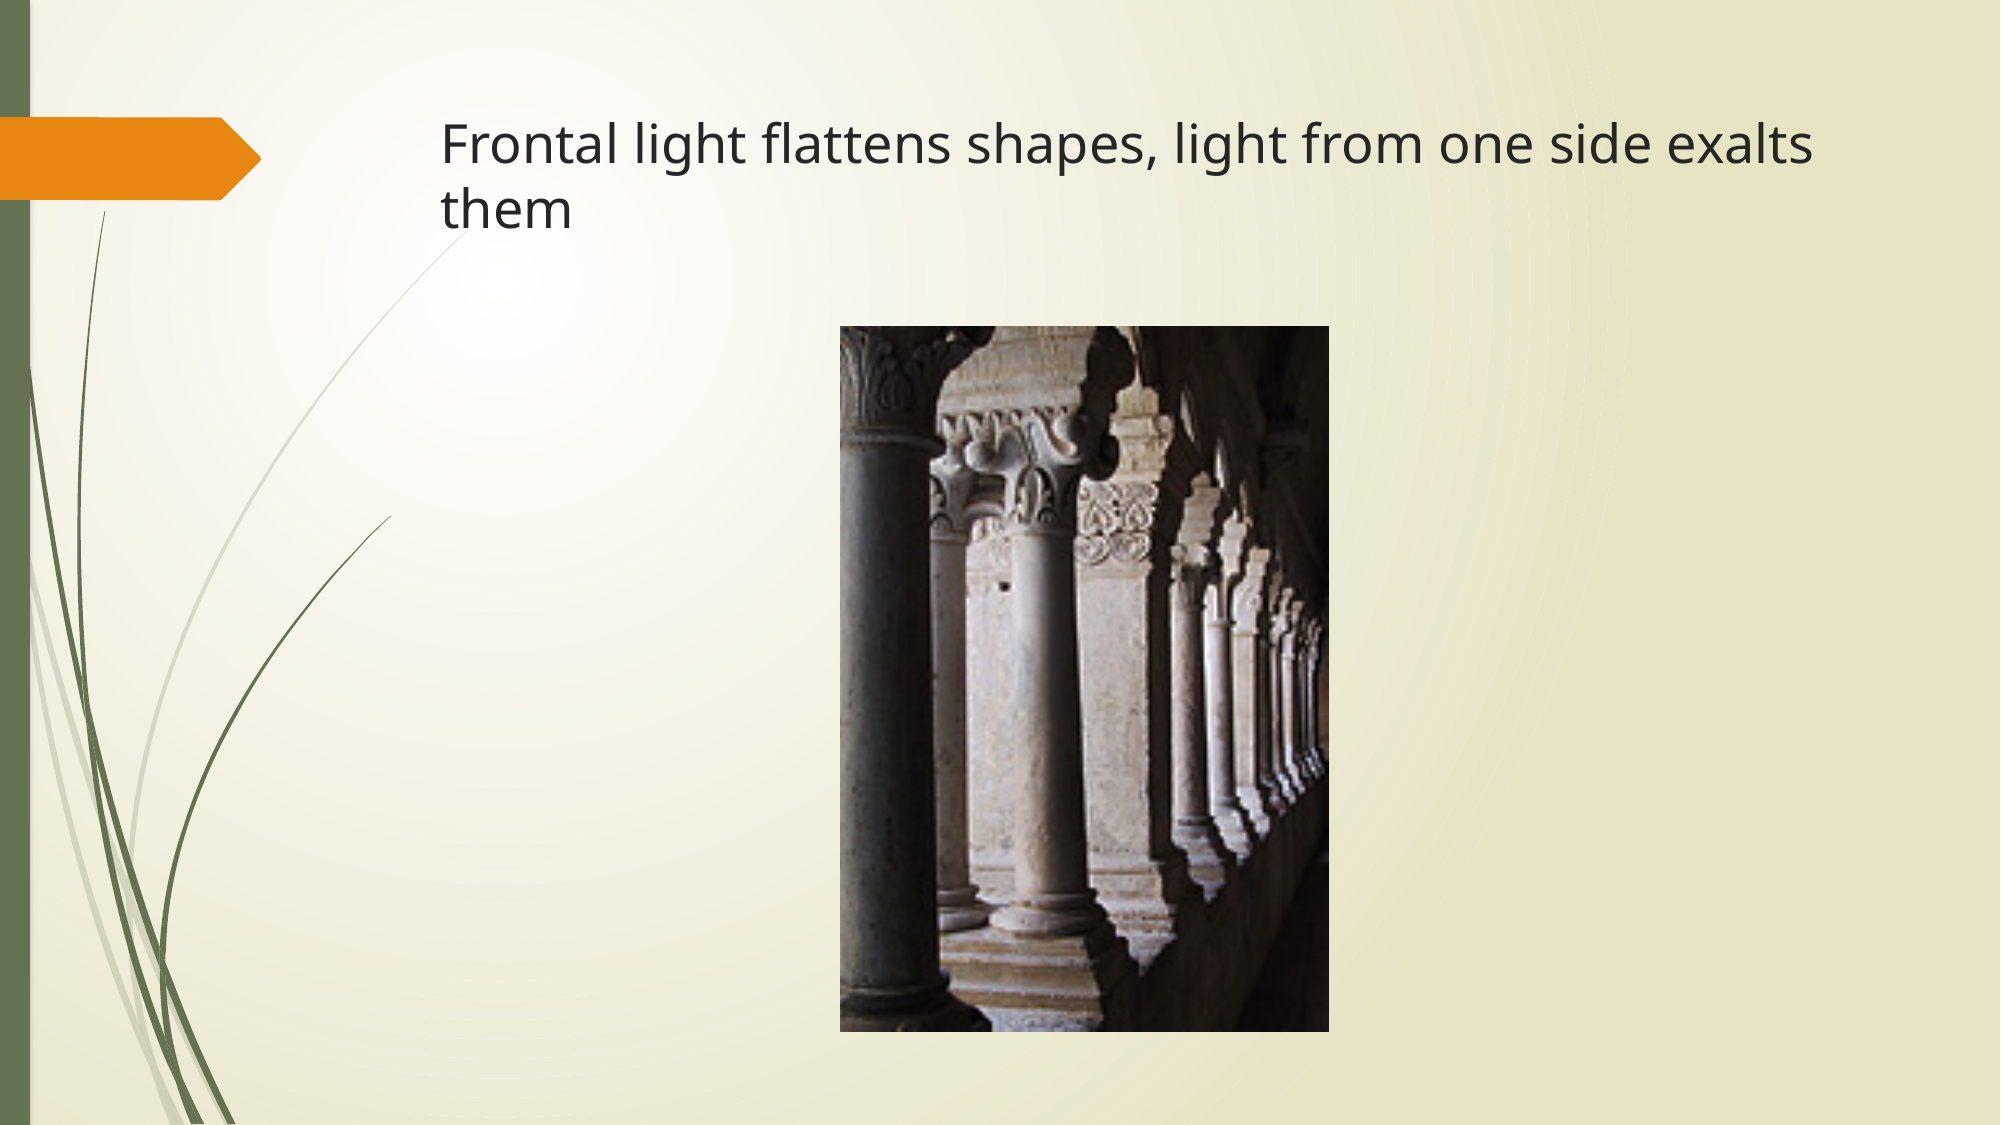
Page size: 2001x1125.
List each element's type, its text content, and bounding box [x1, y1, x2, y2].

title Frontal light flattens shapes, light from one side exalts them [425, 102, 1888, 313]
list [840, 325, 1329, 1032]
